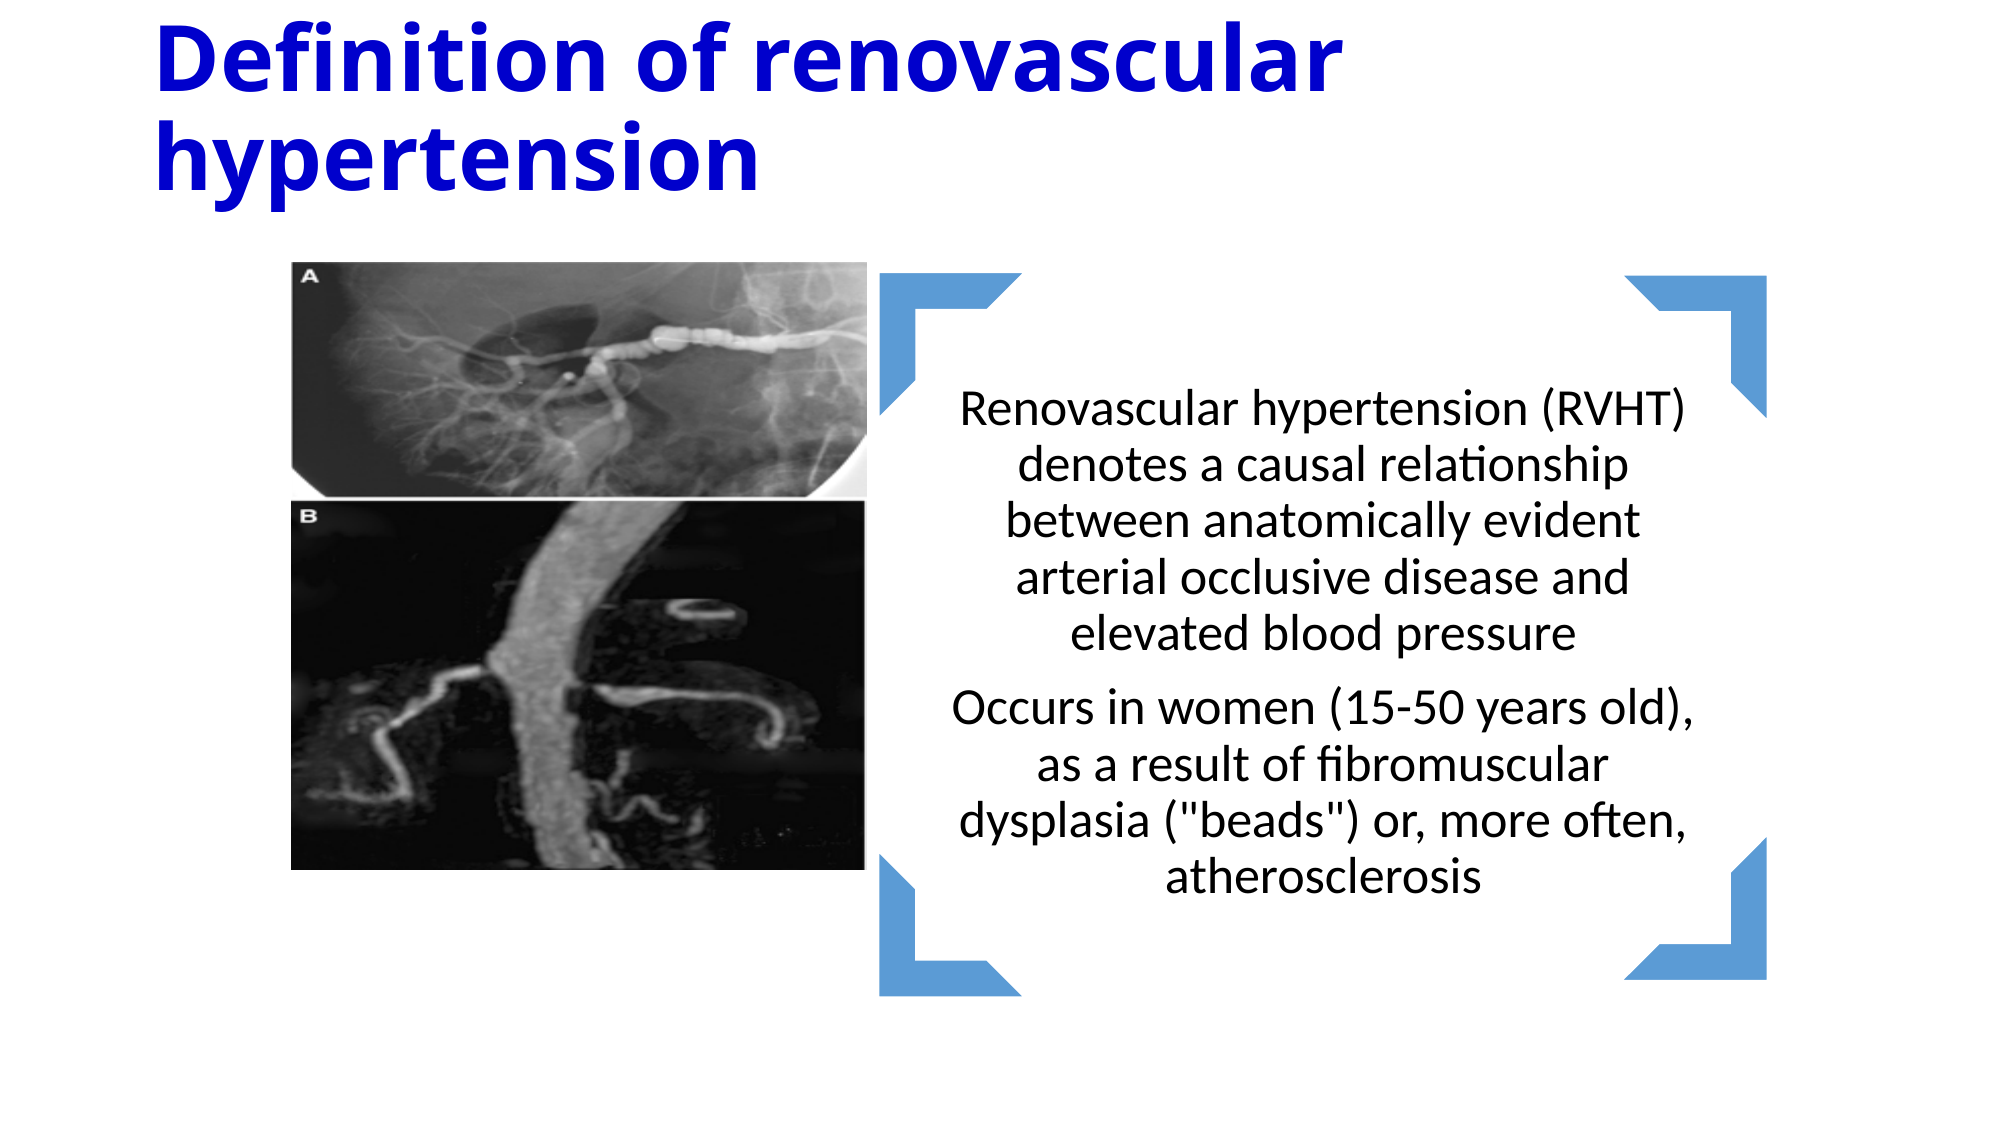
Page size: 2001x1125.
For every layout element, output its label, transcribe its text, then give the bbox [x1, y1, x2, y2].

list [222, 262, 1773, 1034]
picture [291, 262, 867, 870]
title Definition of renovascular hypertension [137, 39, 1863, 184]
